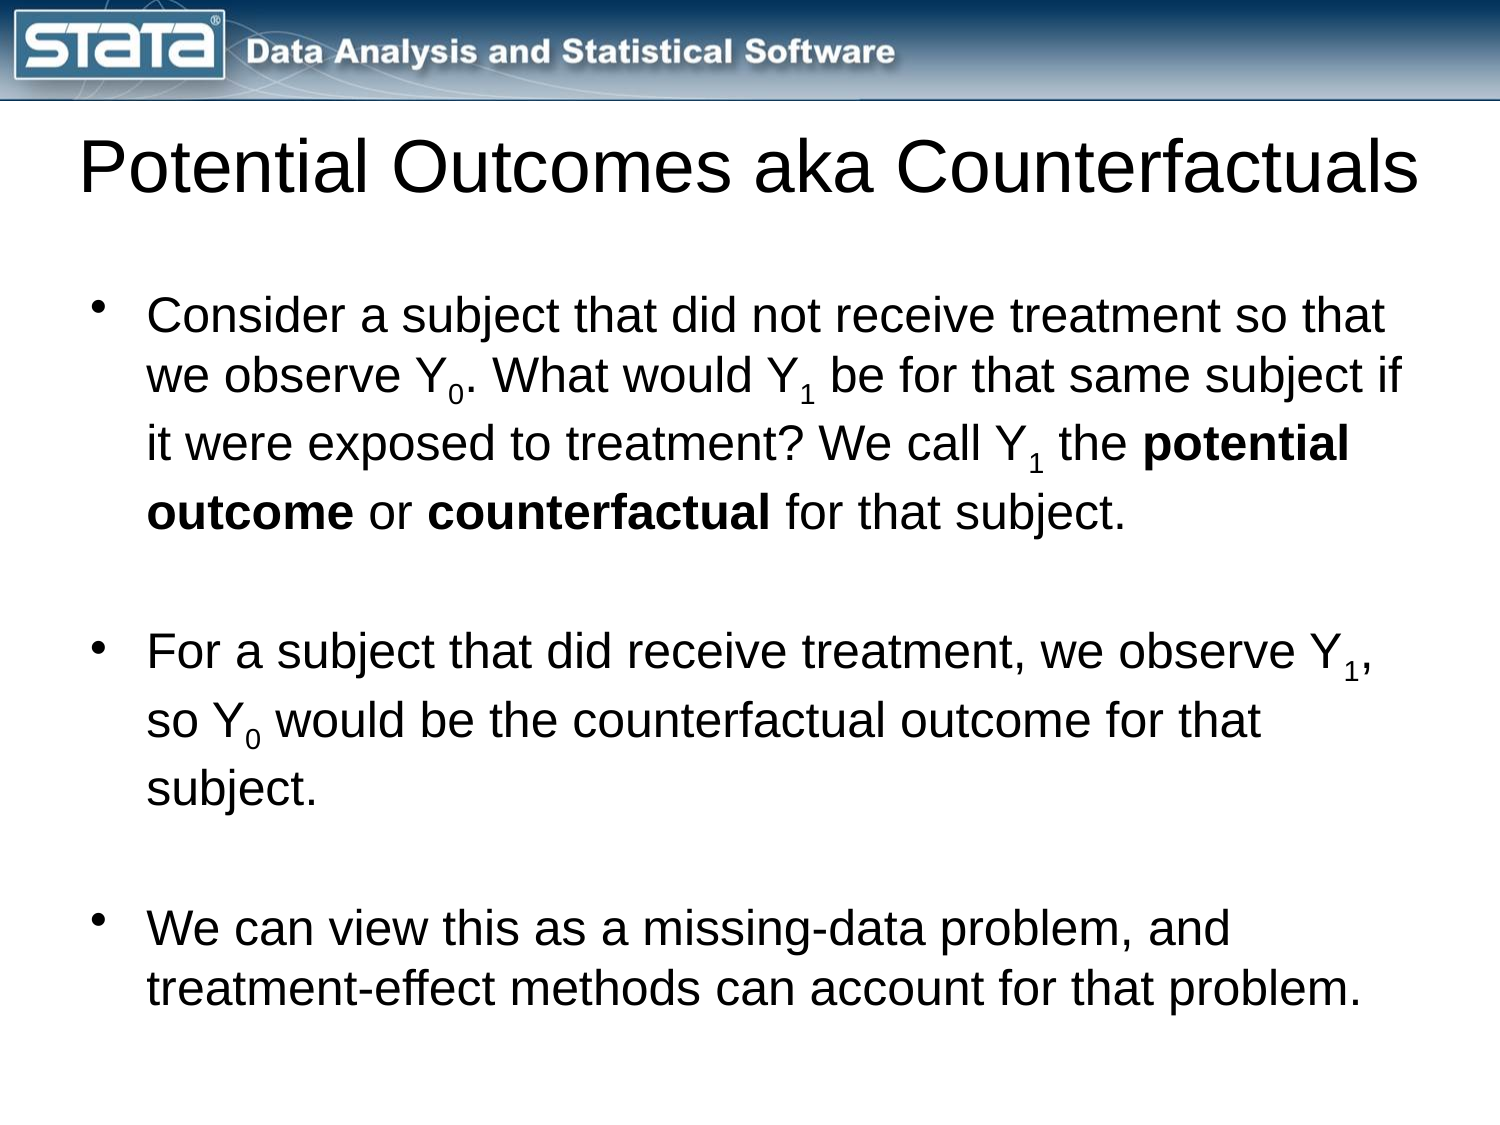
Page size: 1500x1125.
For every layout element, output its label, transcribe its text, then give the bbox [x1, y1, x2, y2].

picture [0, 0, 1500, 102]
title Potential Outcomes aka Counterfactuals [0, 108, 1500, 225]
list Consider a subject that did not receive treatment so that we observe Y0. What would Y1 be for that same subject if it were exposed to treatment? We call Y1 the potential outcome or counterfactual for that subject. For a subject that did receive treatment, we observe Y1, so Y0 would be the counterfactual outcome for that subject. We can view this as a missing-data problem, and treatment-effect methods can account for that problem. [75, 275, 1425, 1063]
